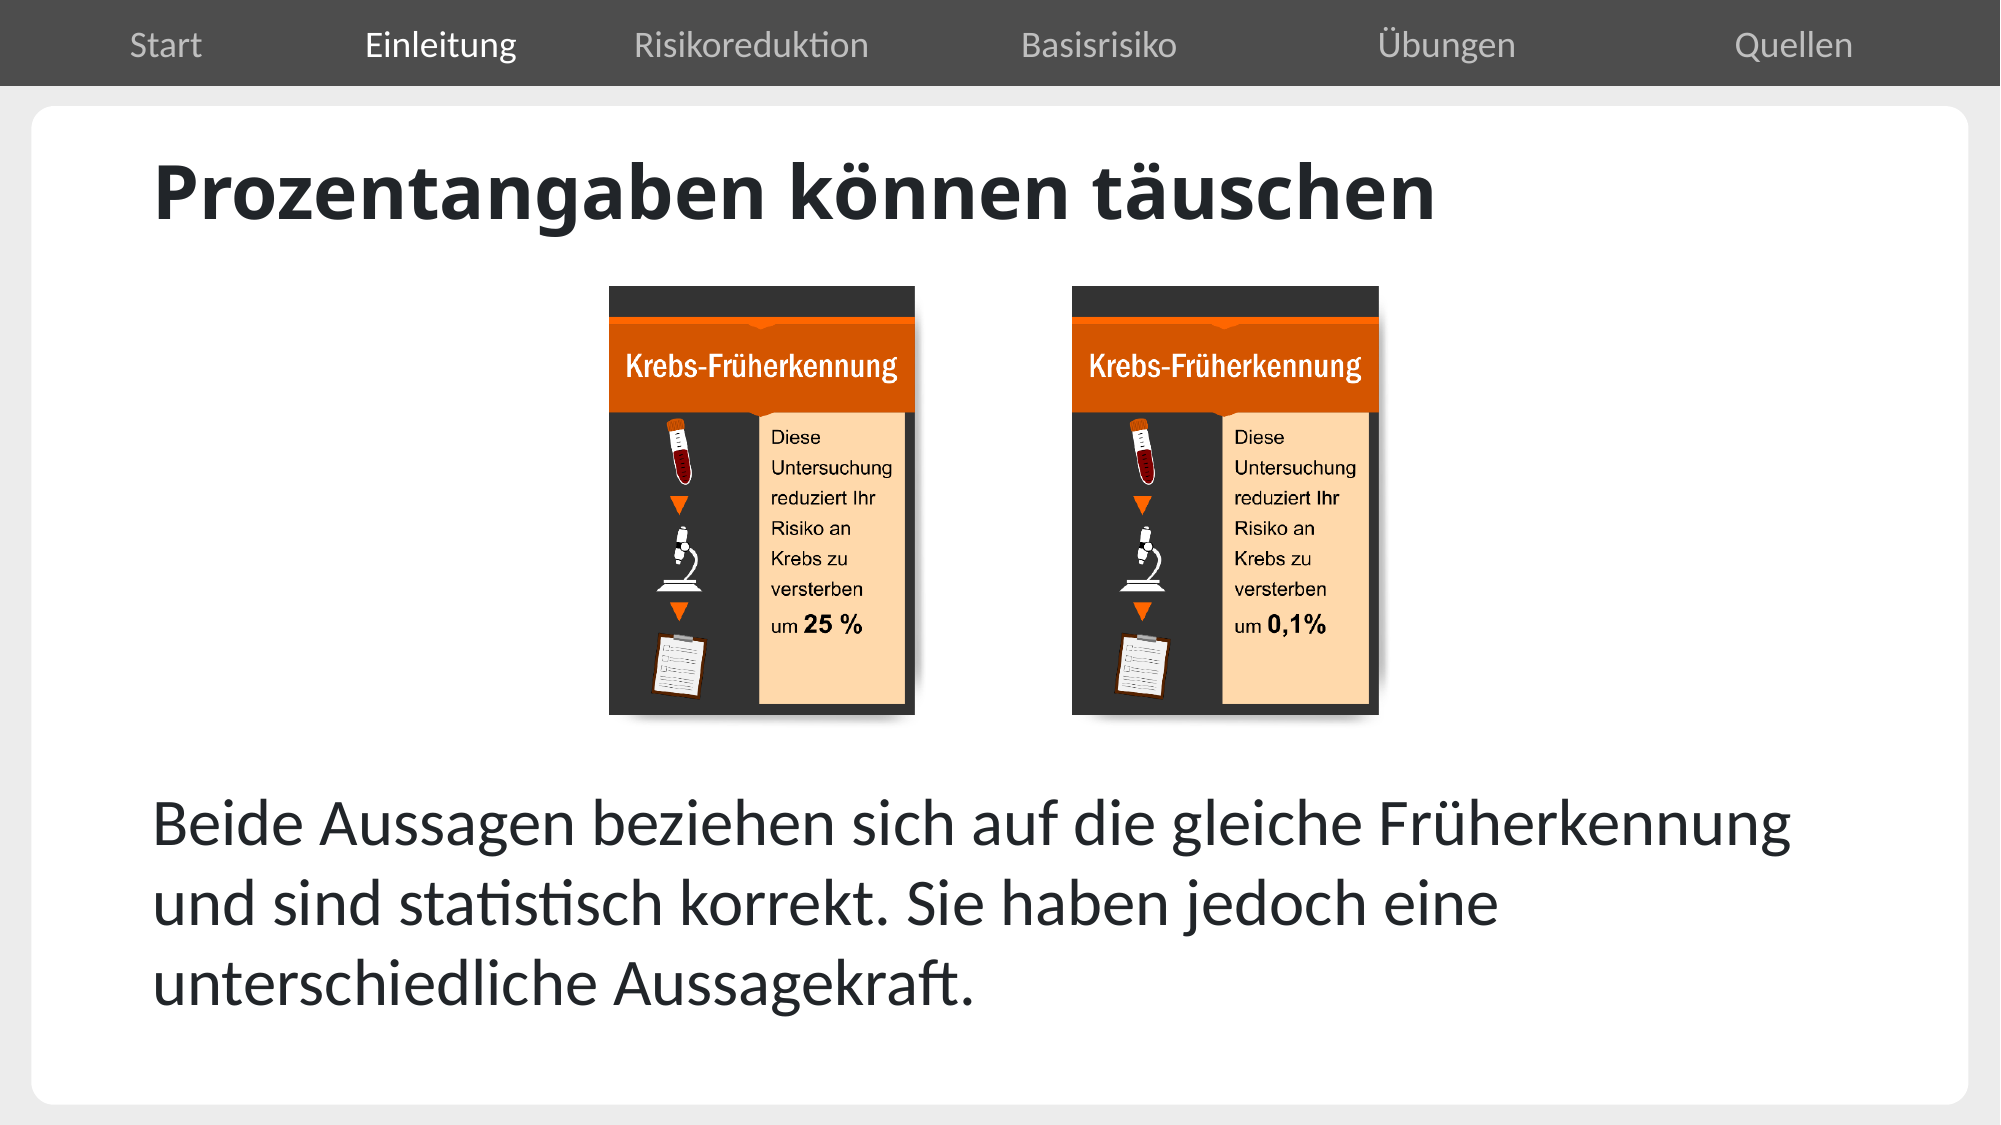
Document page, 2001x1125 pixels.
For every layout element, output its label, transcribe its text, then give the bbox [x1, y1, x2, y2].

title Prozentangaben können täuschen [137, 147, 1863, 236]
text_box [609, 286, 1391, 729]
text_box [63, 12, 1934, 74]
text_box Beide Aussagen beziehen sich auf die gleiche Früherkennung und sind statistisch korrekt. Sie haben jedoch eine unterschiedliche Aussagekraft. [137, 771, 1863, 1026]
